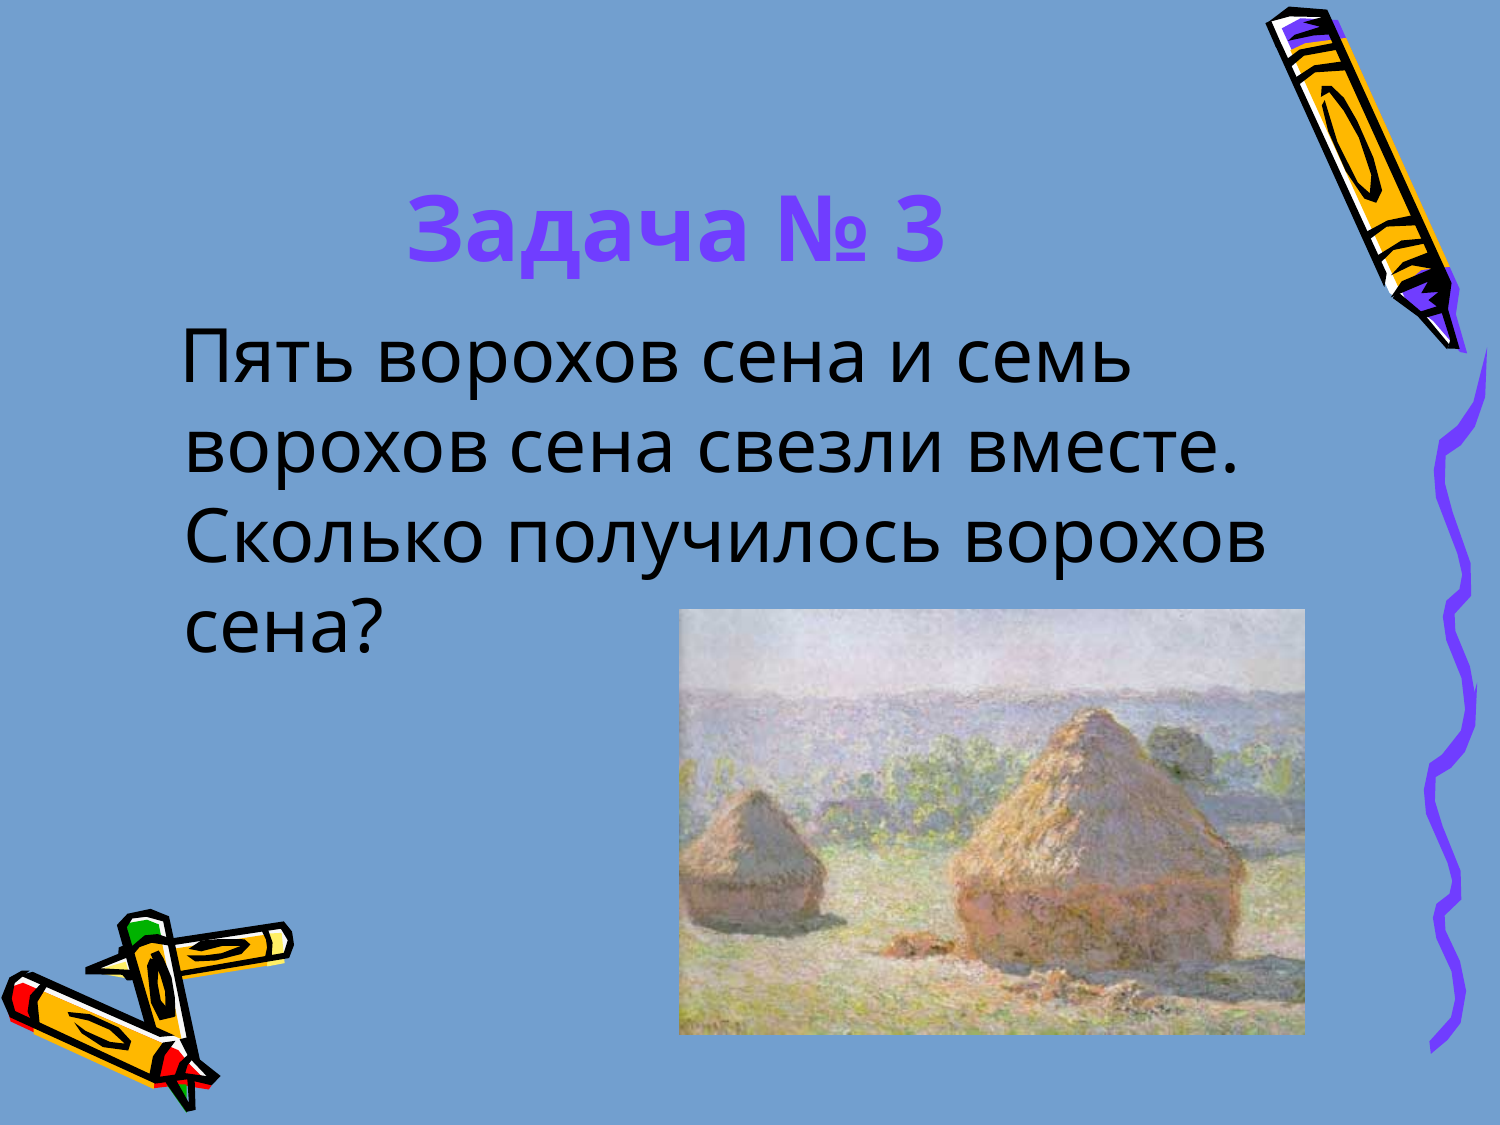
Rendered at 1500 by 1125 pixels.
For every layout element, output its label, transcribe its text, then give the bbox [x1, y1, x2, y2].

picture [678, 609, 1305, 1035]
title Задача № 3 [112, 24, 1240, 288]
list Пять ворохов сена и семь ворохов сена свезли вместе. Сколько получилось ворохов сена? [112, 299, 1376, 901]
